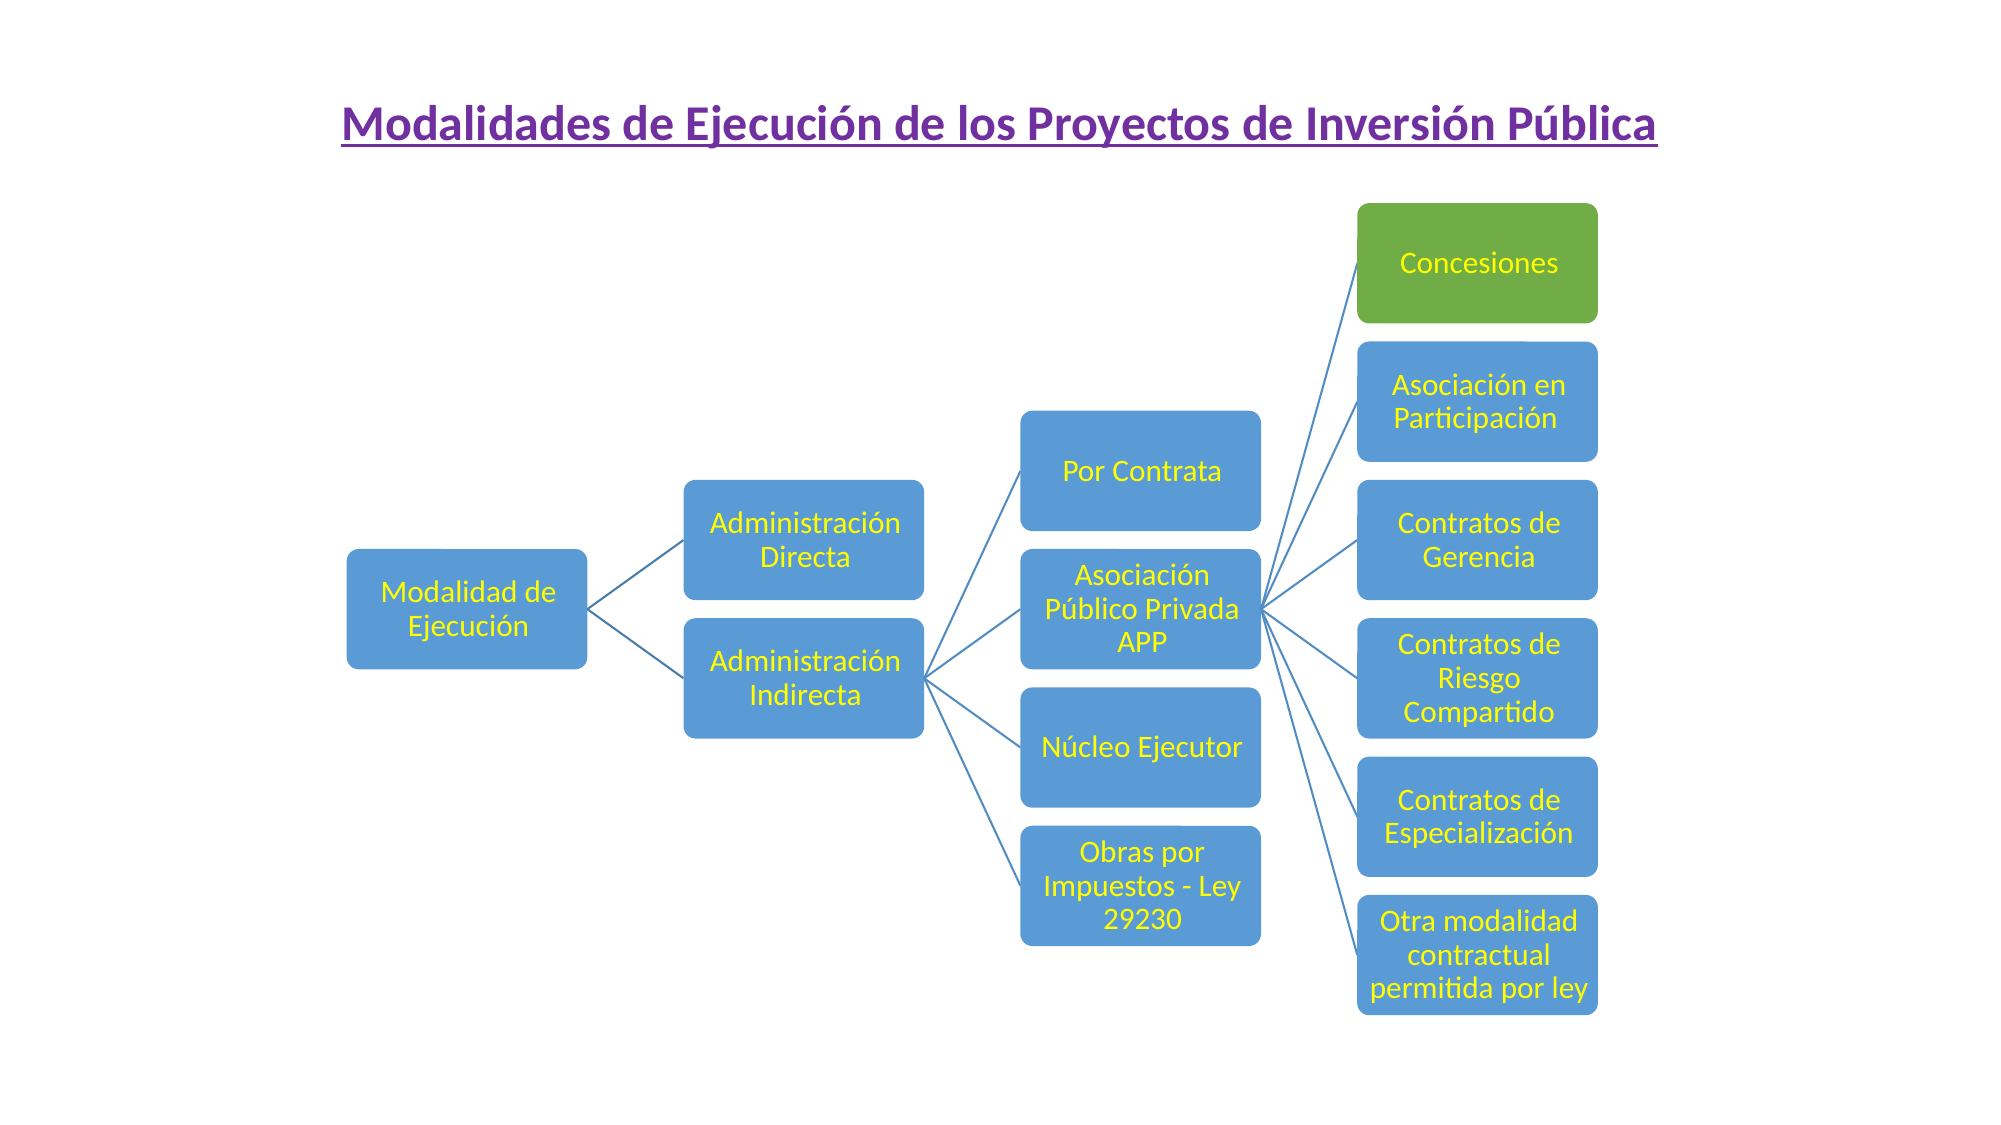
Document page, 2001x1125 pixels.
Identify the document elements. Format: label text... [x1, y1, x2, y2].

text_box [144, 202, 1800, 1016]
text_box Modalidades de Ejecución de los Proyectos de Inversión Pública [326, 83, 1674, 159]
